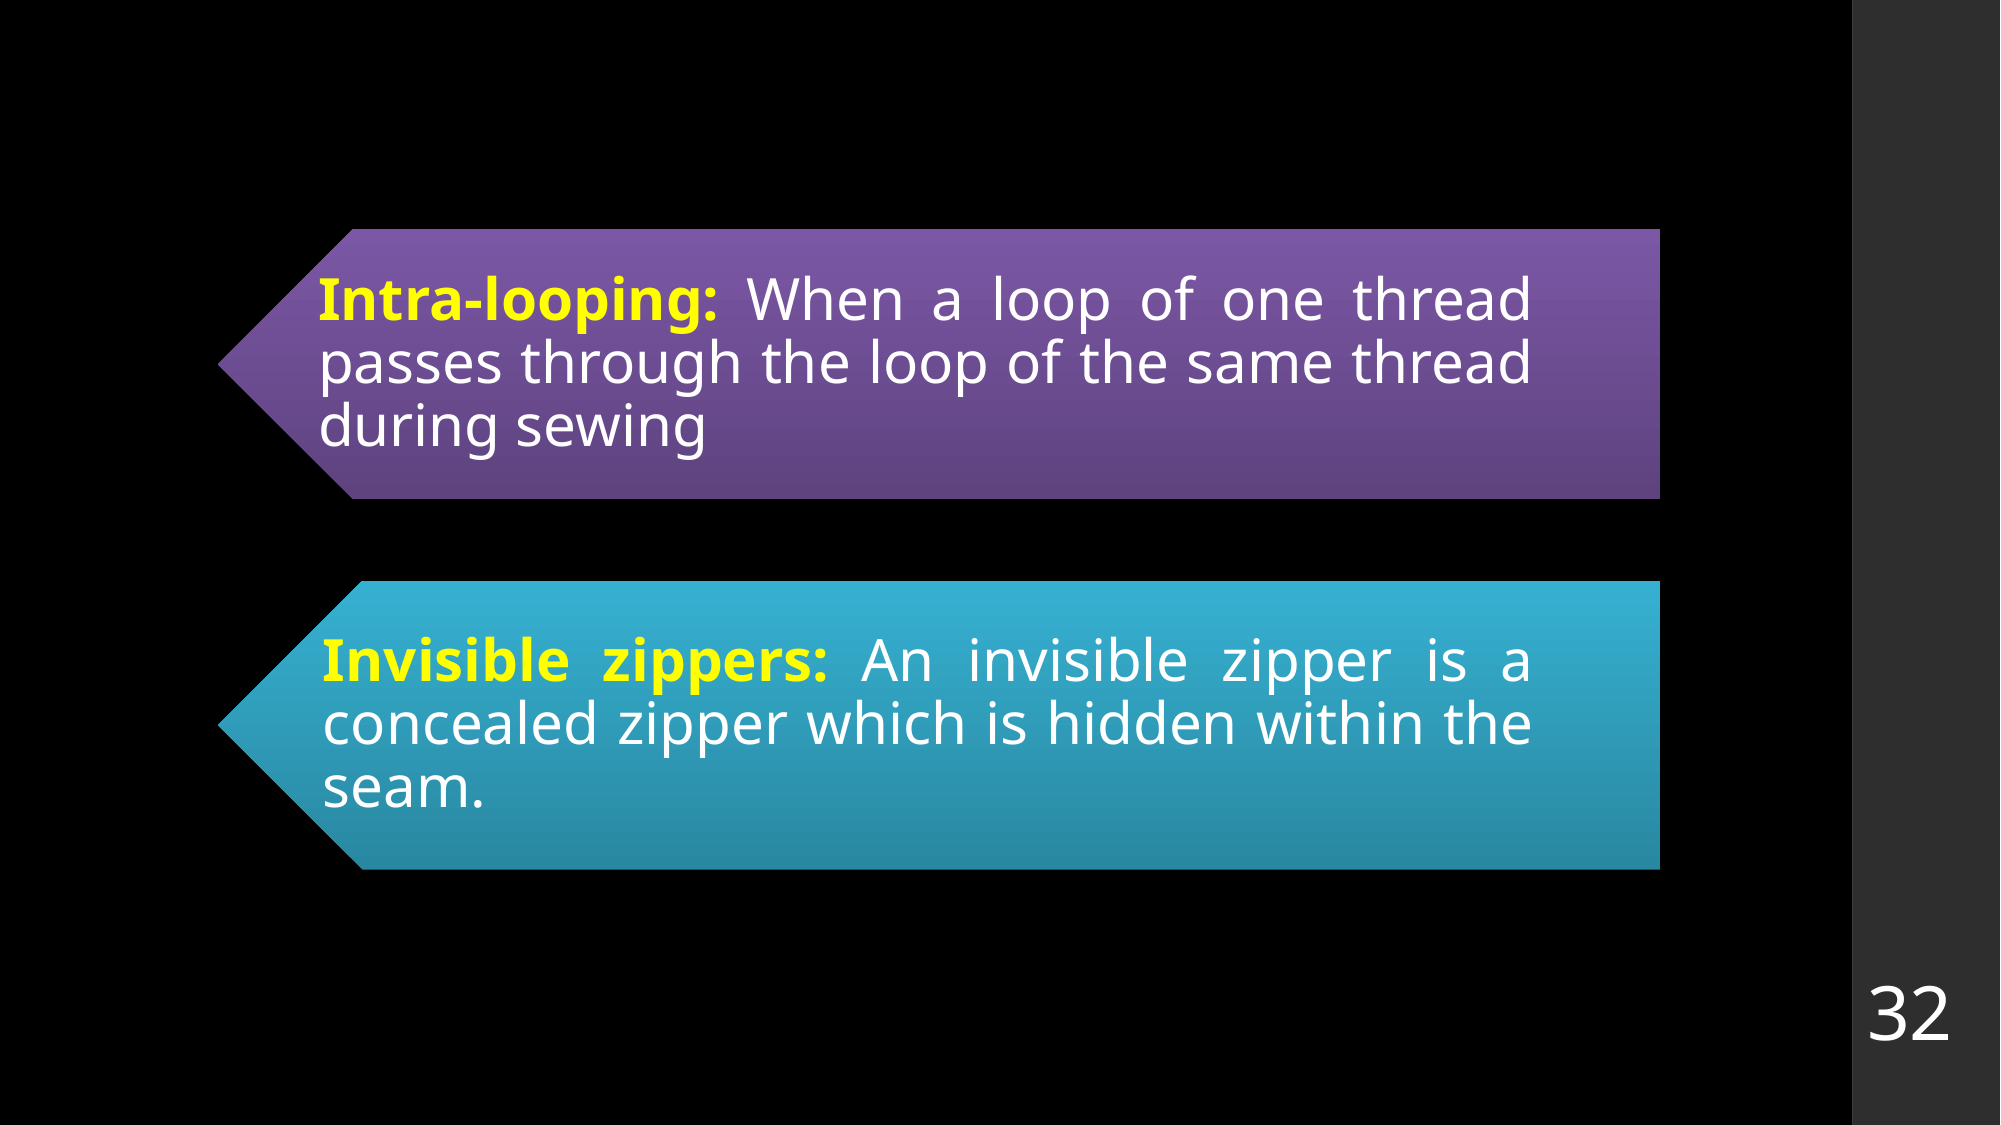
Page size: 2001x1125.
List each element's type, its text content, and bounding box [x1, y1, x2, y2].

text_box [0, 219, 1953, 870]
slide_number 32 [1862, 965, 1955, 1057]
